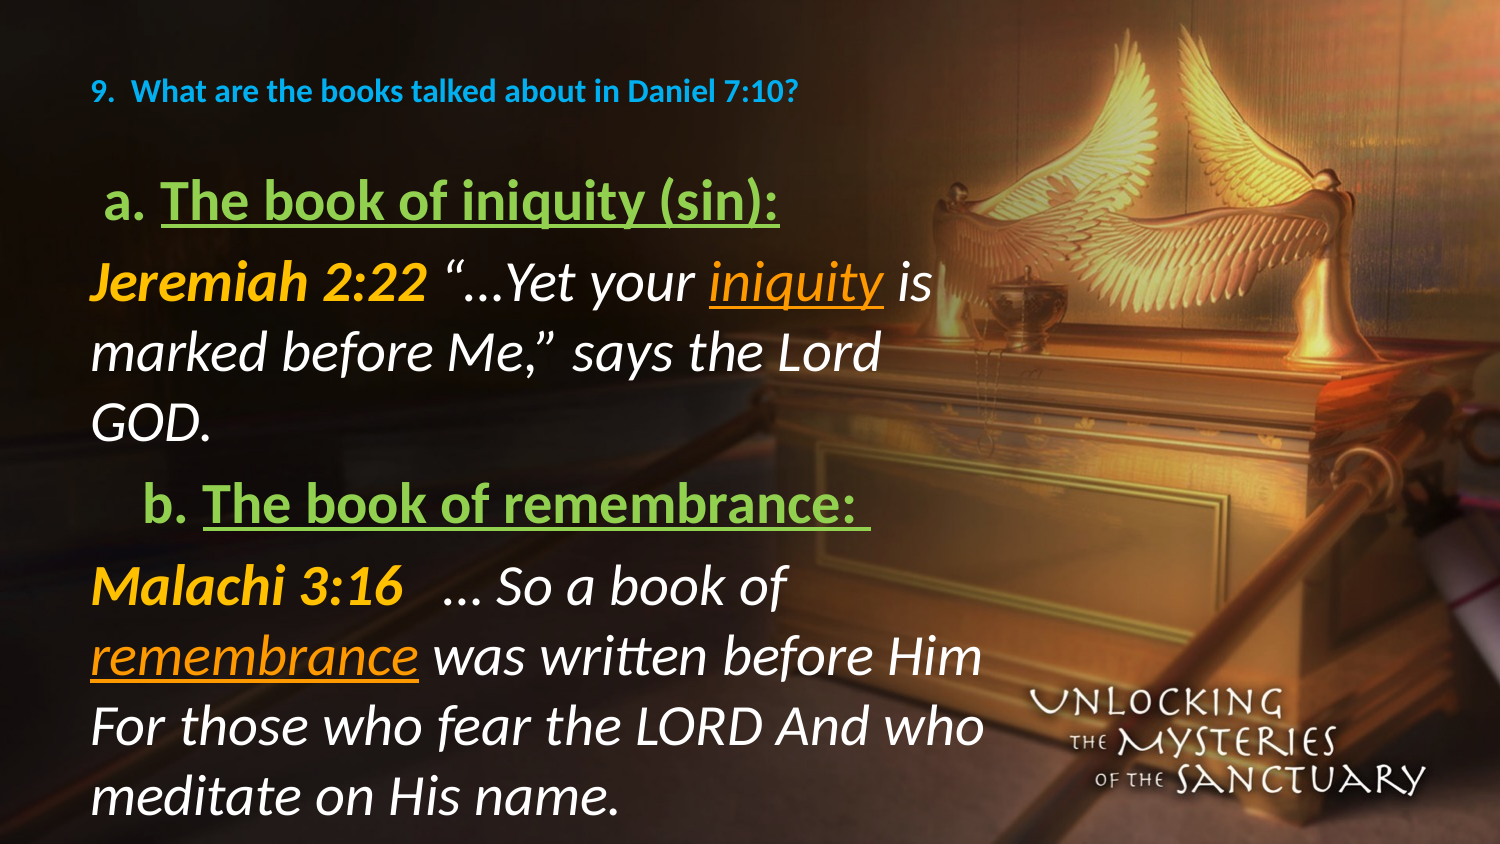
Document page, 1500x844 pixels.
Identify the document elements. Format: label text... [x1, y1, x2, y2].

picture [0, 0, 1500, 844]
list a. The book of iniquity (sin): Jeremiah 2:22 “…Yet your iniquity is marked before Me,” says the Lord GOD. b. The book of remembrance: Malachi 3:16 … So a book of remembrance was written before Him For those who fear the LORD And who meditate on His name. [75, 154, 1007, 754]
title 9. What are the books talked about in Daniel 7:10? [75, 61, 1425, 175]
